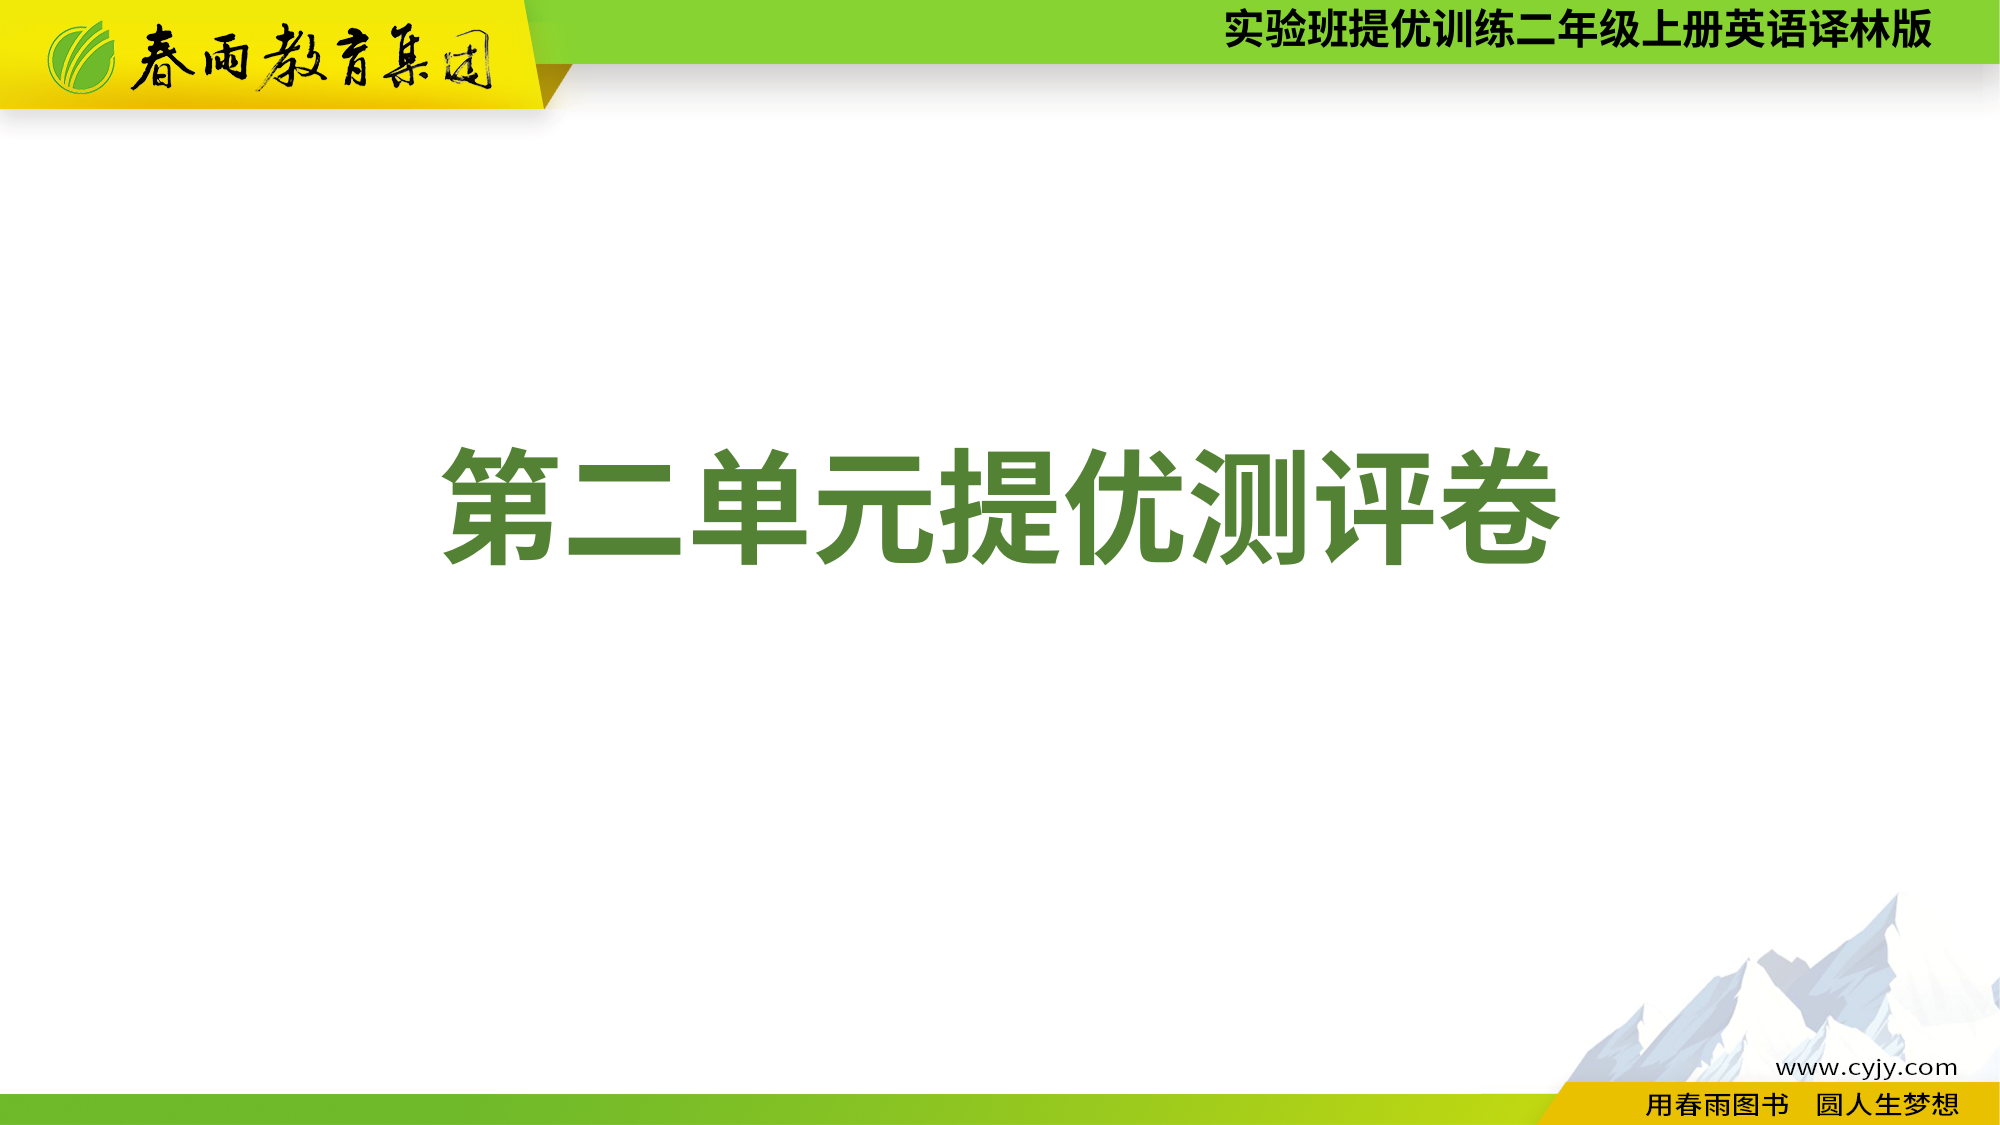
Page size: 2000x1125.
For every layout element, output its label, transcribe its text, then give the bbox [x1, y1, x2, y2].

picture [0, 588, 2000, 1125]
picture [0, 0, 2000, 347]
text_box 第二单元提优测评卷 [0, 347, 2000, 588]
